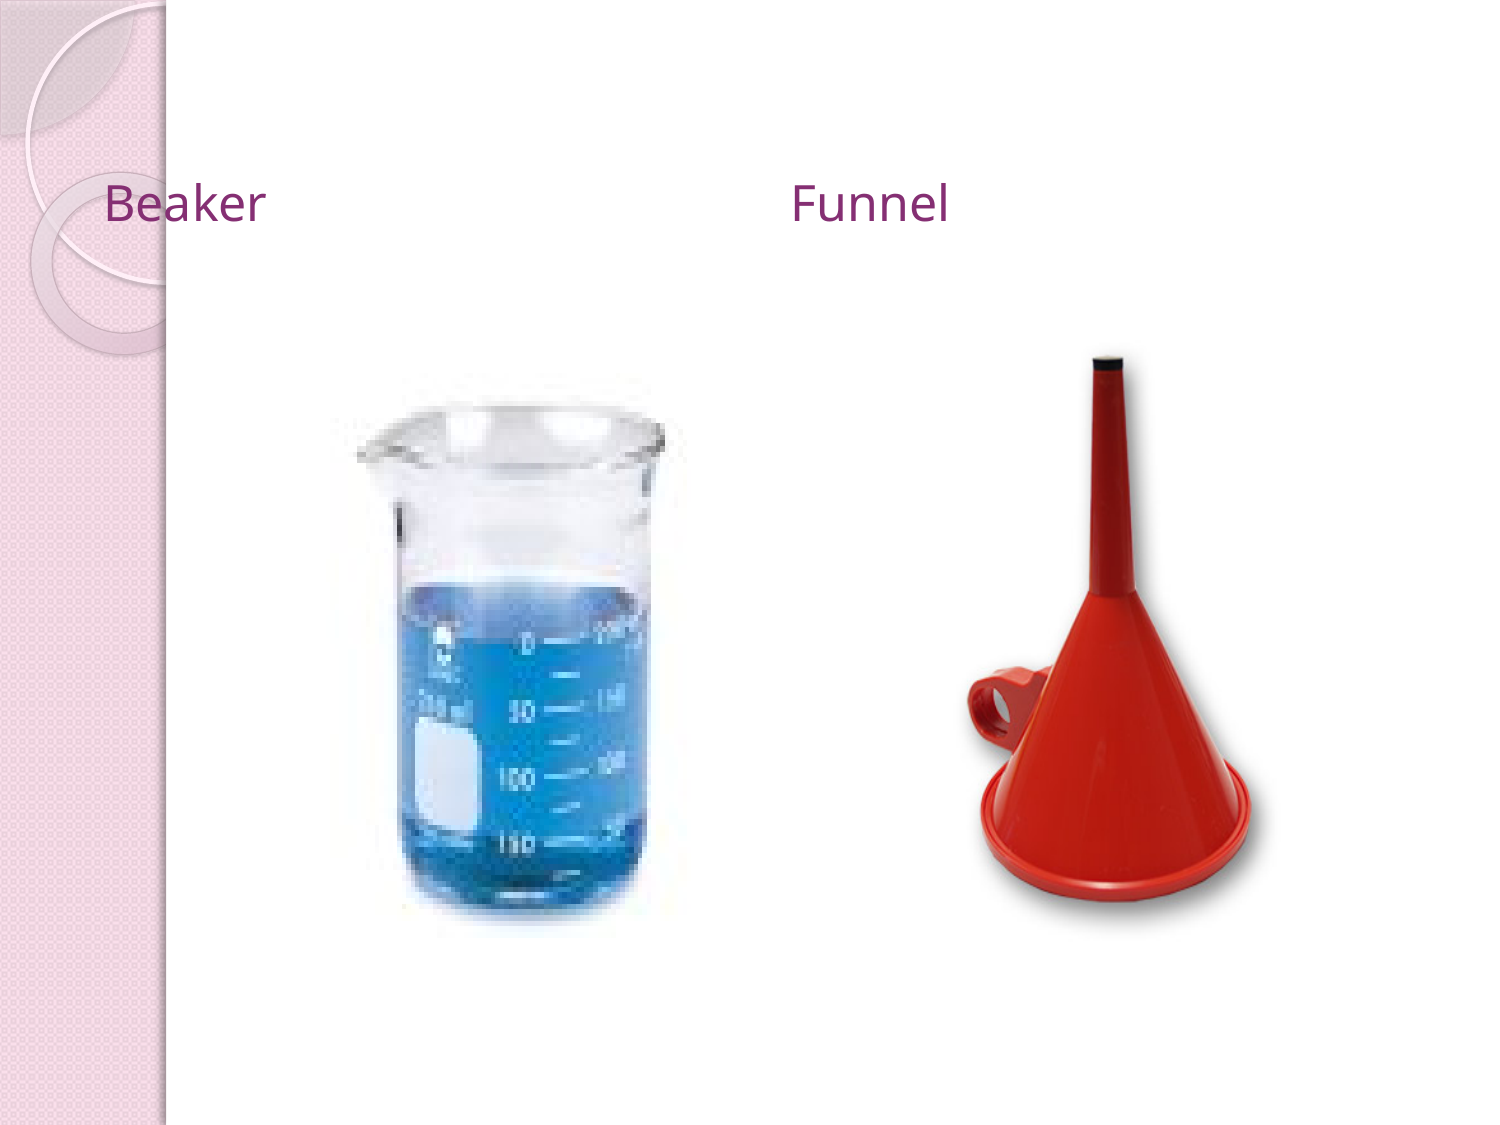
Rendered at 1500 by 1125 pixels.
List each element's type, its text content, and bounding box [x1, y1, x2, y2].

list Funnel [762, 164, 1425, 1005]
picture [187, 316, 1364, 942]
list Beaker [75, 164, 738, 1005]
